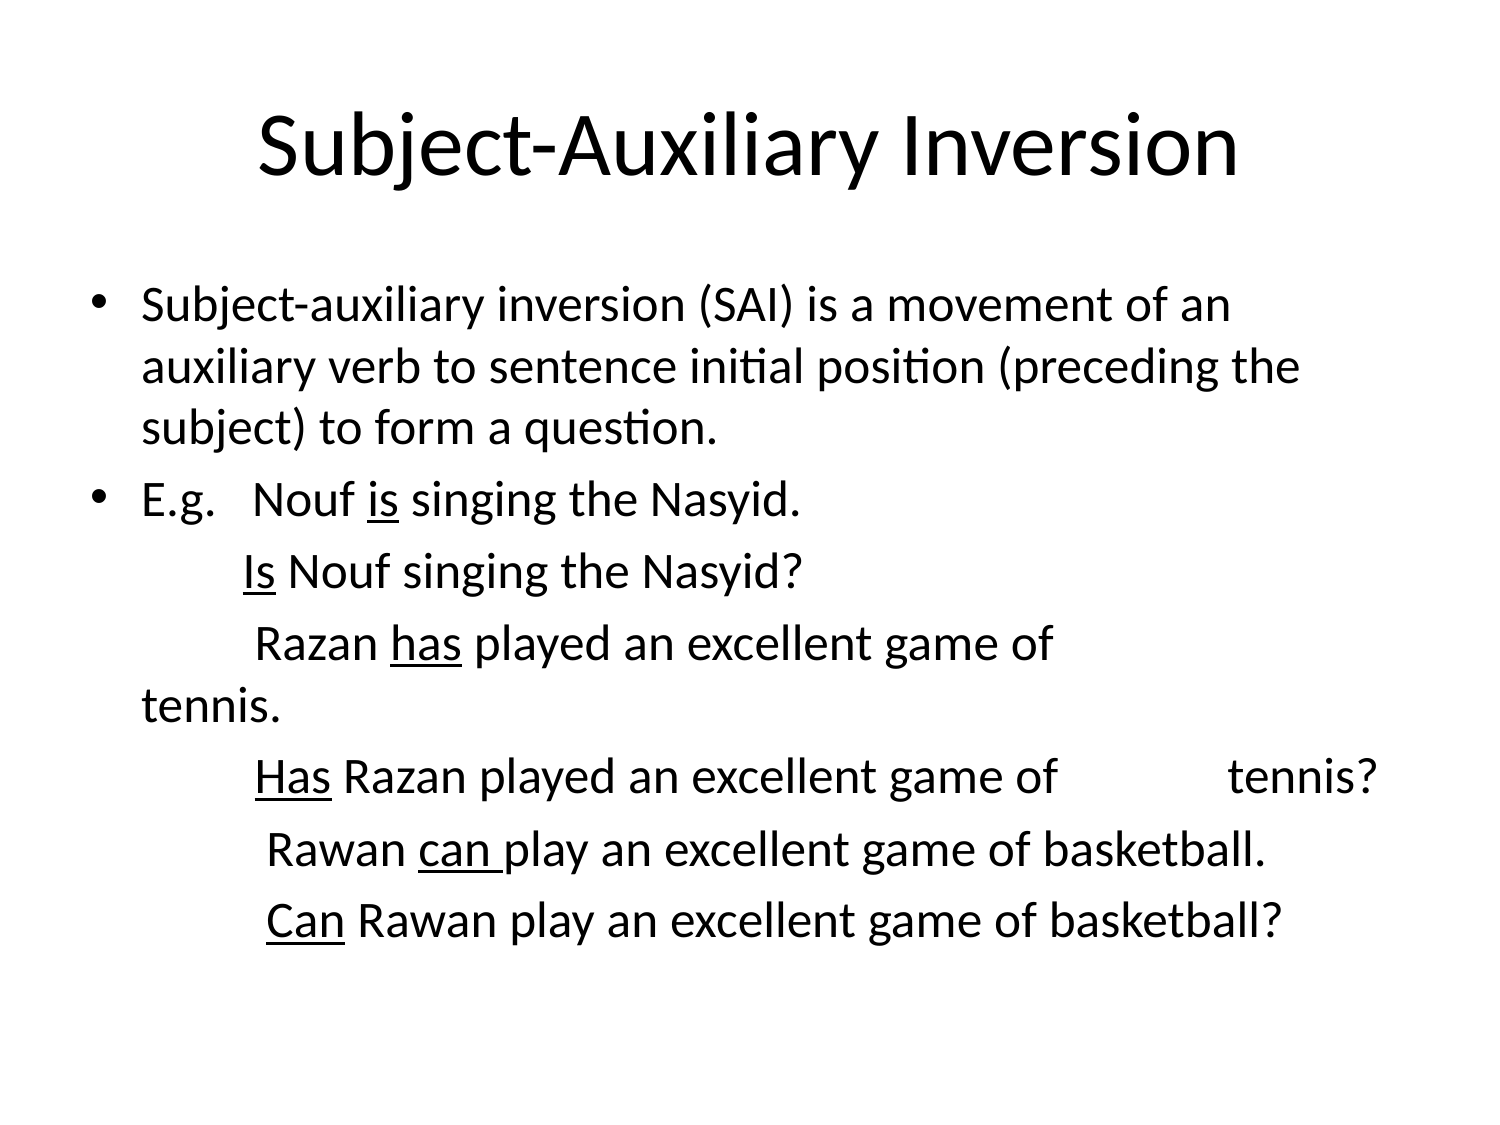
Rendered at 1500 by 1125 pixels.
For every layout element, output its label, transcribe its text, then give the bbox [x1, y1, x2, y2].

title Subject-Auxiliary Inversion [75, 45, 1425, 233]
list Subject-auxiliary inversion (SAI) is a movement of an auxiliary verb to sentence initial position (preceding the subject) to form a question. E.g. Nouf is singing the Nasyid. Is Nouf singing the Nasyid? Razan has played an excellent game of tennis. Has Razan played an excellent game of tennis? Rawan can play an excellent game of basketball. Can Rawan play an excellent game of basketball? [75, 262, 1425, 1005]
